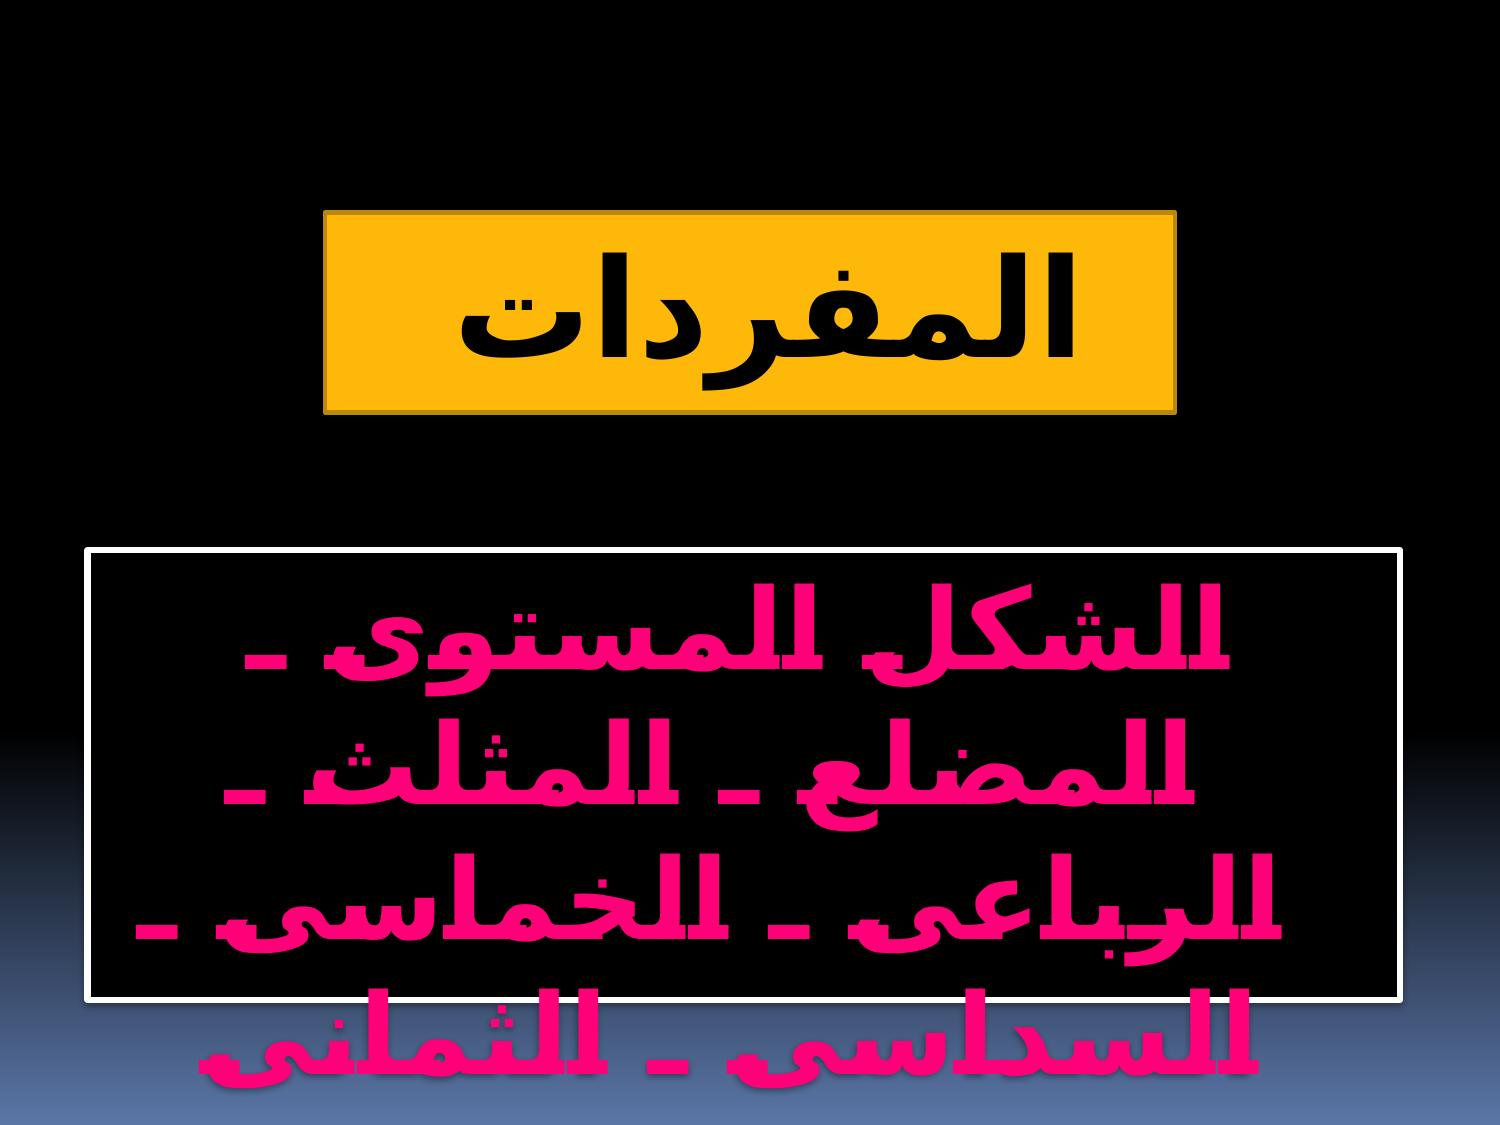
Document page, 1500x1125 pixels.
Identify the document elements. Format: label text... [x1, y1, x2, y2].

text_box المفردات [323, 210, 1177, 415]
text_box الشكل المستوى ـ المضلع ـ المثلث ـ الرباعى ـ الخماسى ـ السداسى ـ الثمانى [84, 547, 1403, 1003]
